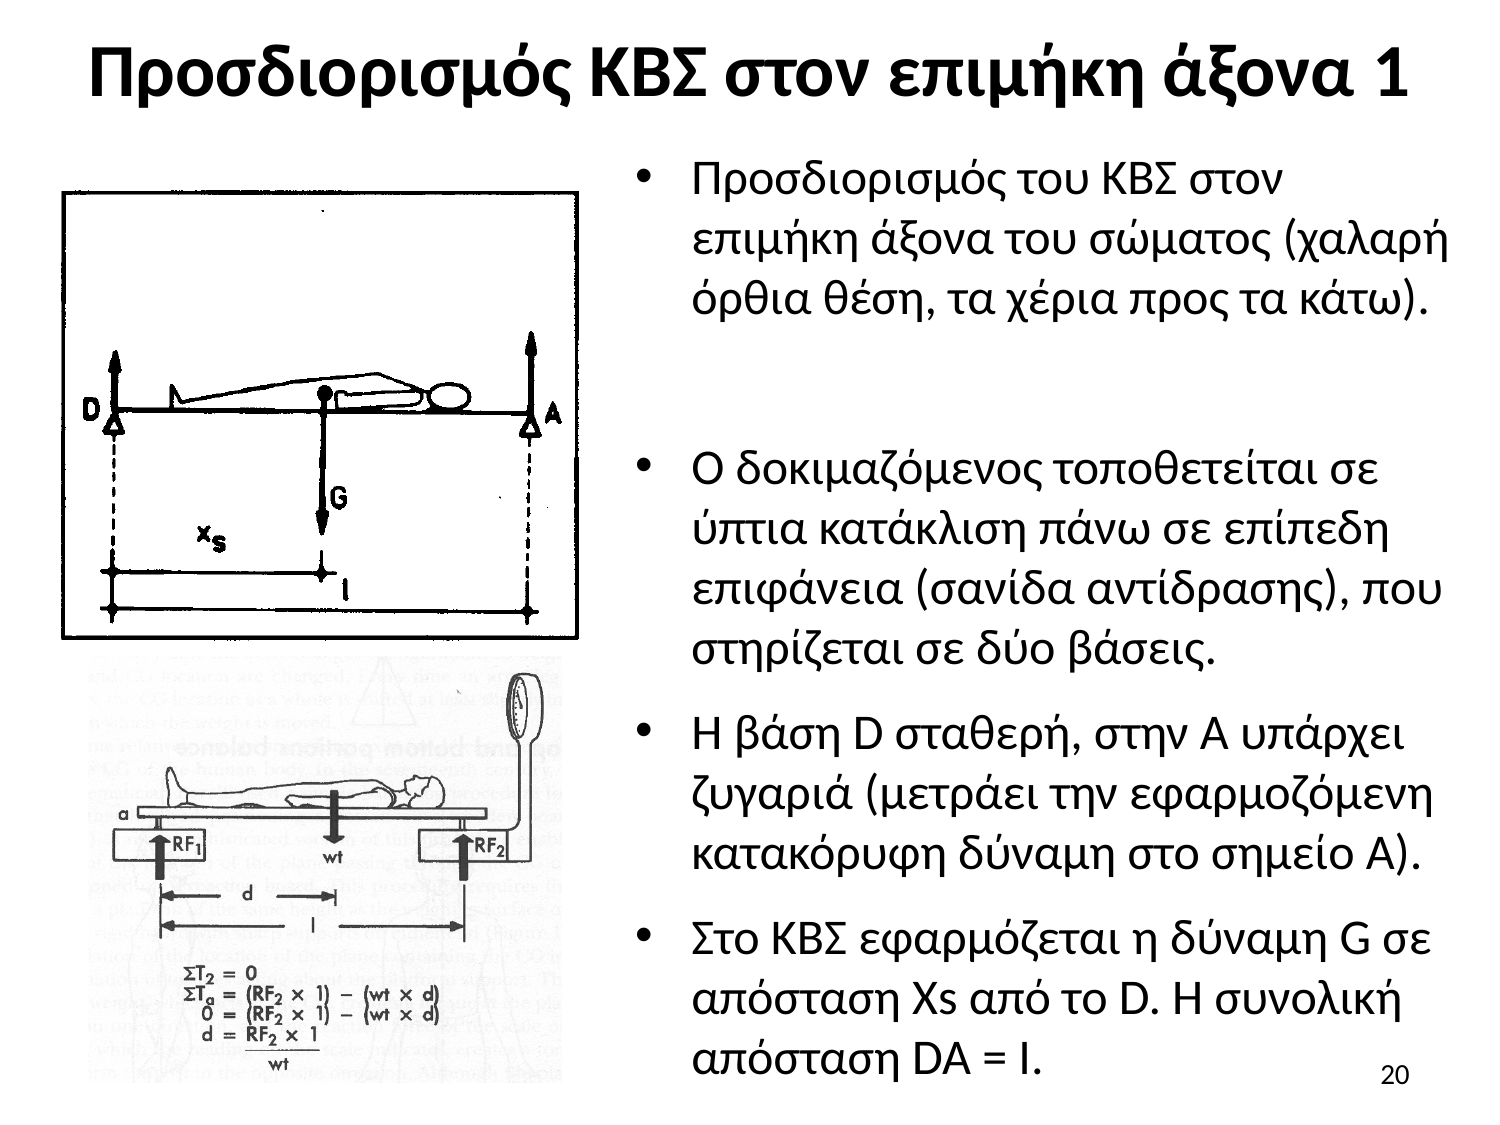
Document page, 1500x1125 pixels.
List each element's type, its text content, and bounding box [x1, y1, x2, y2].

picture [52, 184, 585, 647]
list Προσδιορισμός του ΚΒΣ στον επιμήκη άξονα του σώματος (χαλαρή όρθια θέση, τα χέρια προς τα κάτω). Ο δοκιμαζόμενος τοποθετείται σε ύπτια κατάκλιση πάνω σε επίπεδη επιφάνεια (σανίδα αντίδρασης), που στηρίζεται σε δύο βάσεις. Η βάση D σταθερή, στην Α υπάρχει ζυγαριά (μετράει την εφαρμοζόμενη κατακόρυφη δύναμη στο σημείο Α). Στο ΚΒΣ εφαρμόζεται η δύναμη G σε απόσταση Xs από το D. Η συνολική απόσταση DA = I. [620, 137, 1471, 1083]
title Προσδιορισμός ΚΒΣ στον επιμήκη άξονα 1 [0, 30, 1500, 102]
slide_number 20 [1074, 1042, 1425, 1103]
picture [88, 656, 562, 1083]
